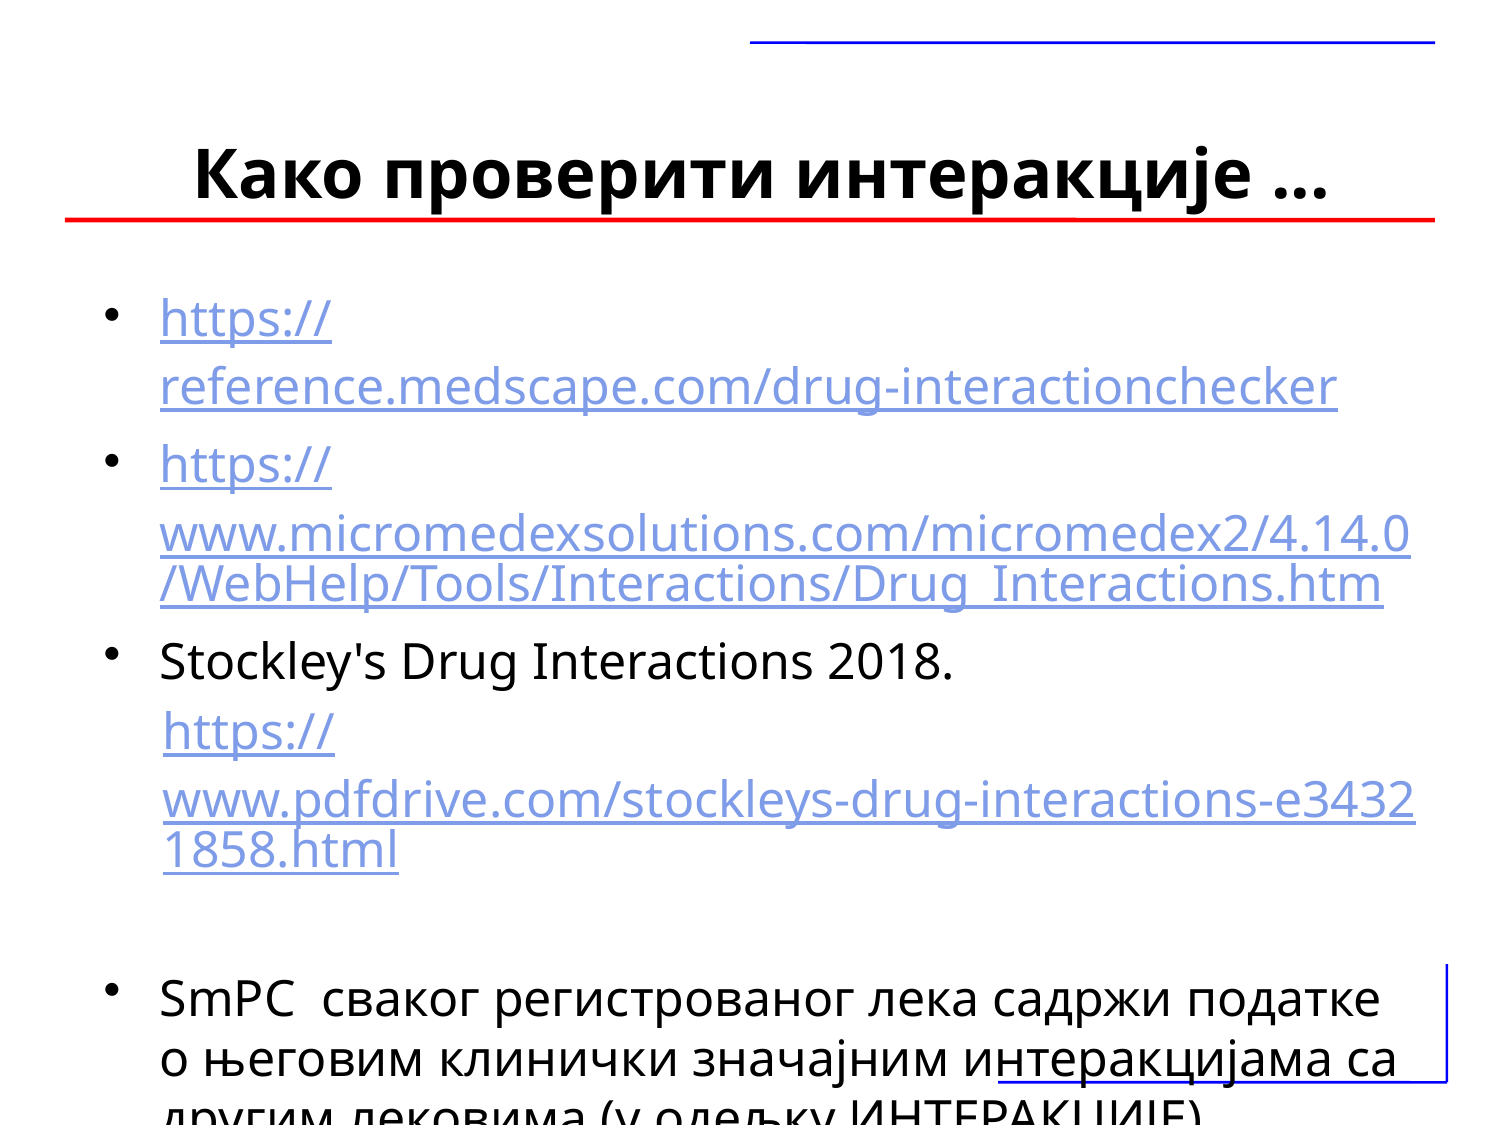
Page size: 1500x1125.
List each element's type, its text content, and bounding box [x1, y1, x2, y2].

list https://reference.medscape.com/drug-interactionchecker https://www.micromedexsolutions.com/micromedex2/4.14.0/WebHelp/Tools/Interactions/Drug_Interactions.htm Stockley's Drug Interactions 2018. https://www.pdfdrive.com/stockleys-drug-interactions-e34321858.html SmPC сваког регистрованог лека садржи податке о његовим клинички значајним интеракцијама са другим лековима (у одељку ИНТЕРАКЦИЈЕ) [88, 278, 1439, 1003]
title Како проверити интеракције ... [100, 20, 1424, 220]
